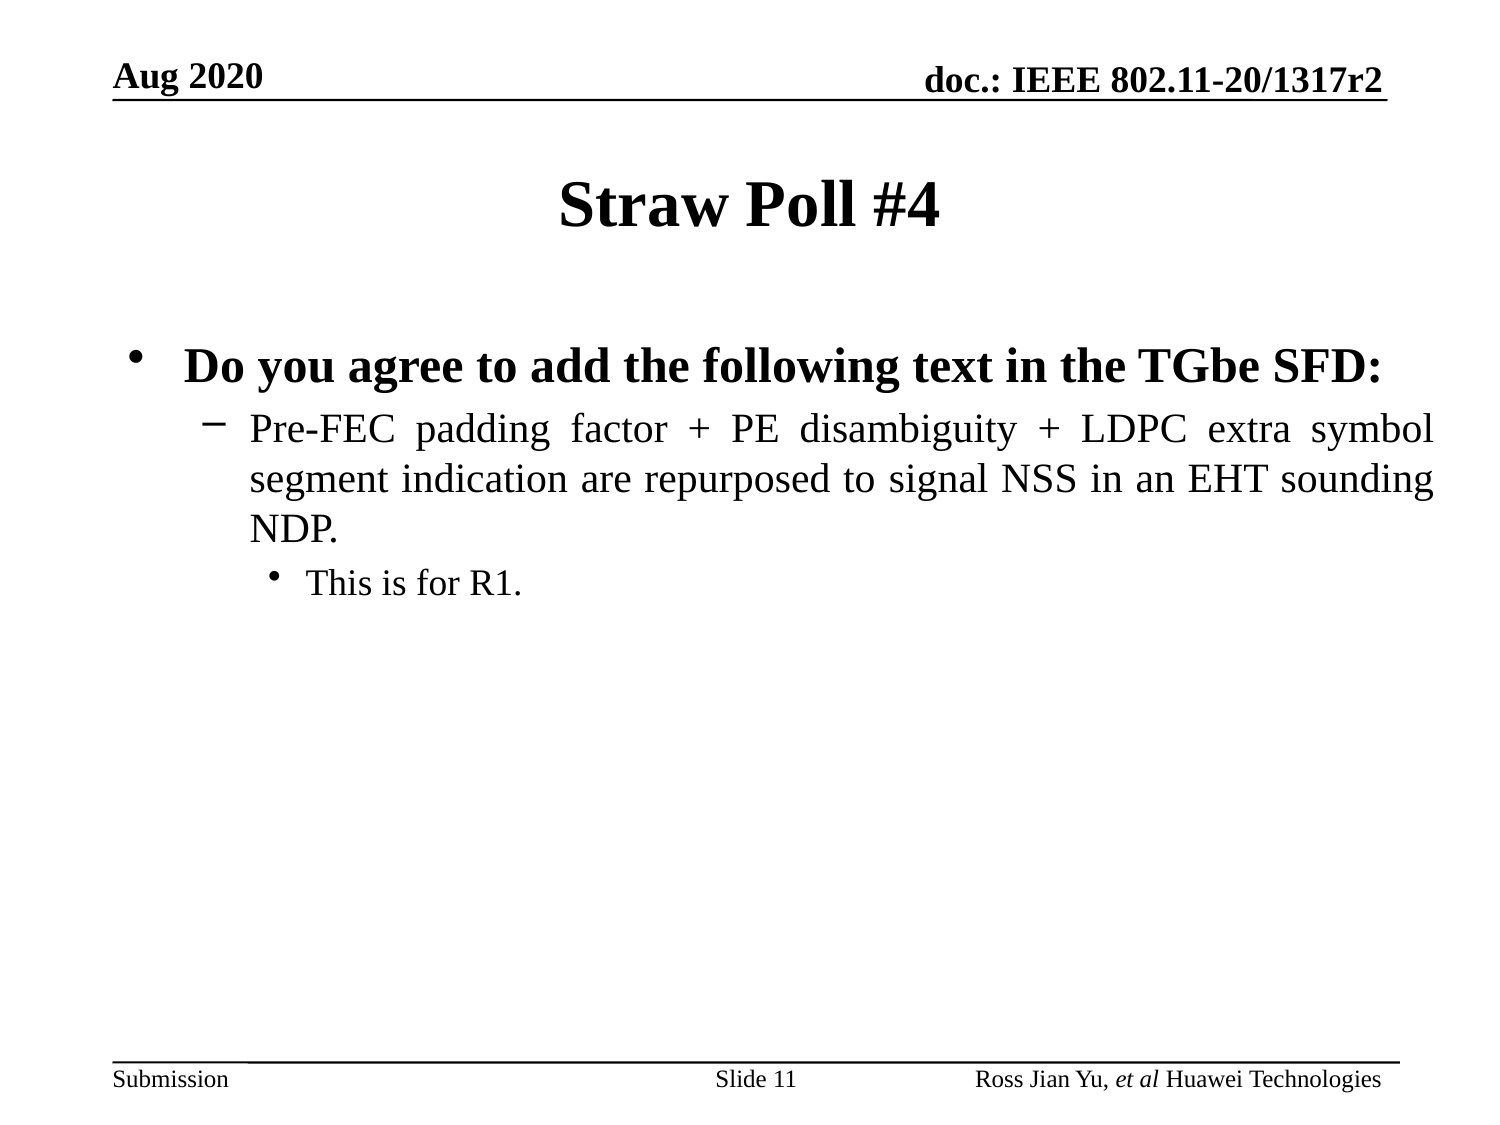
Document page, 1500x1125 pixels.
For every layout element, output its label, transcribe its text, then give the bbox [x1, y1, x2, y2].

title Straw Poll #4 [112, 112, 1388, 288]
slide_number Slide 11 [712, 1061, 800, 1093]
list Do you agree to add the following text in the TGbe SFD: Pre-FEC padding factor + PE disambiguity + LDPC extra symbol segment indication are repurposed to signal NSS in an EHT sounding NDP. This is for R1. [112, 324, 1451, 1001]
